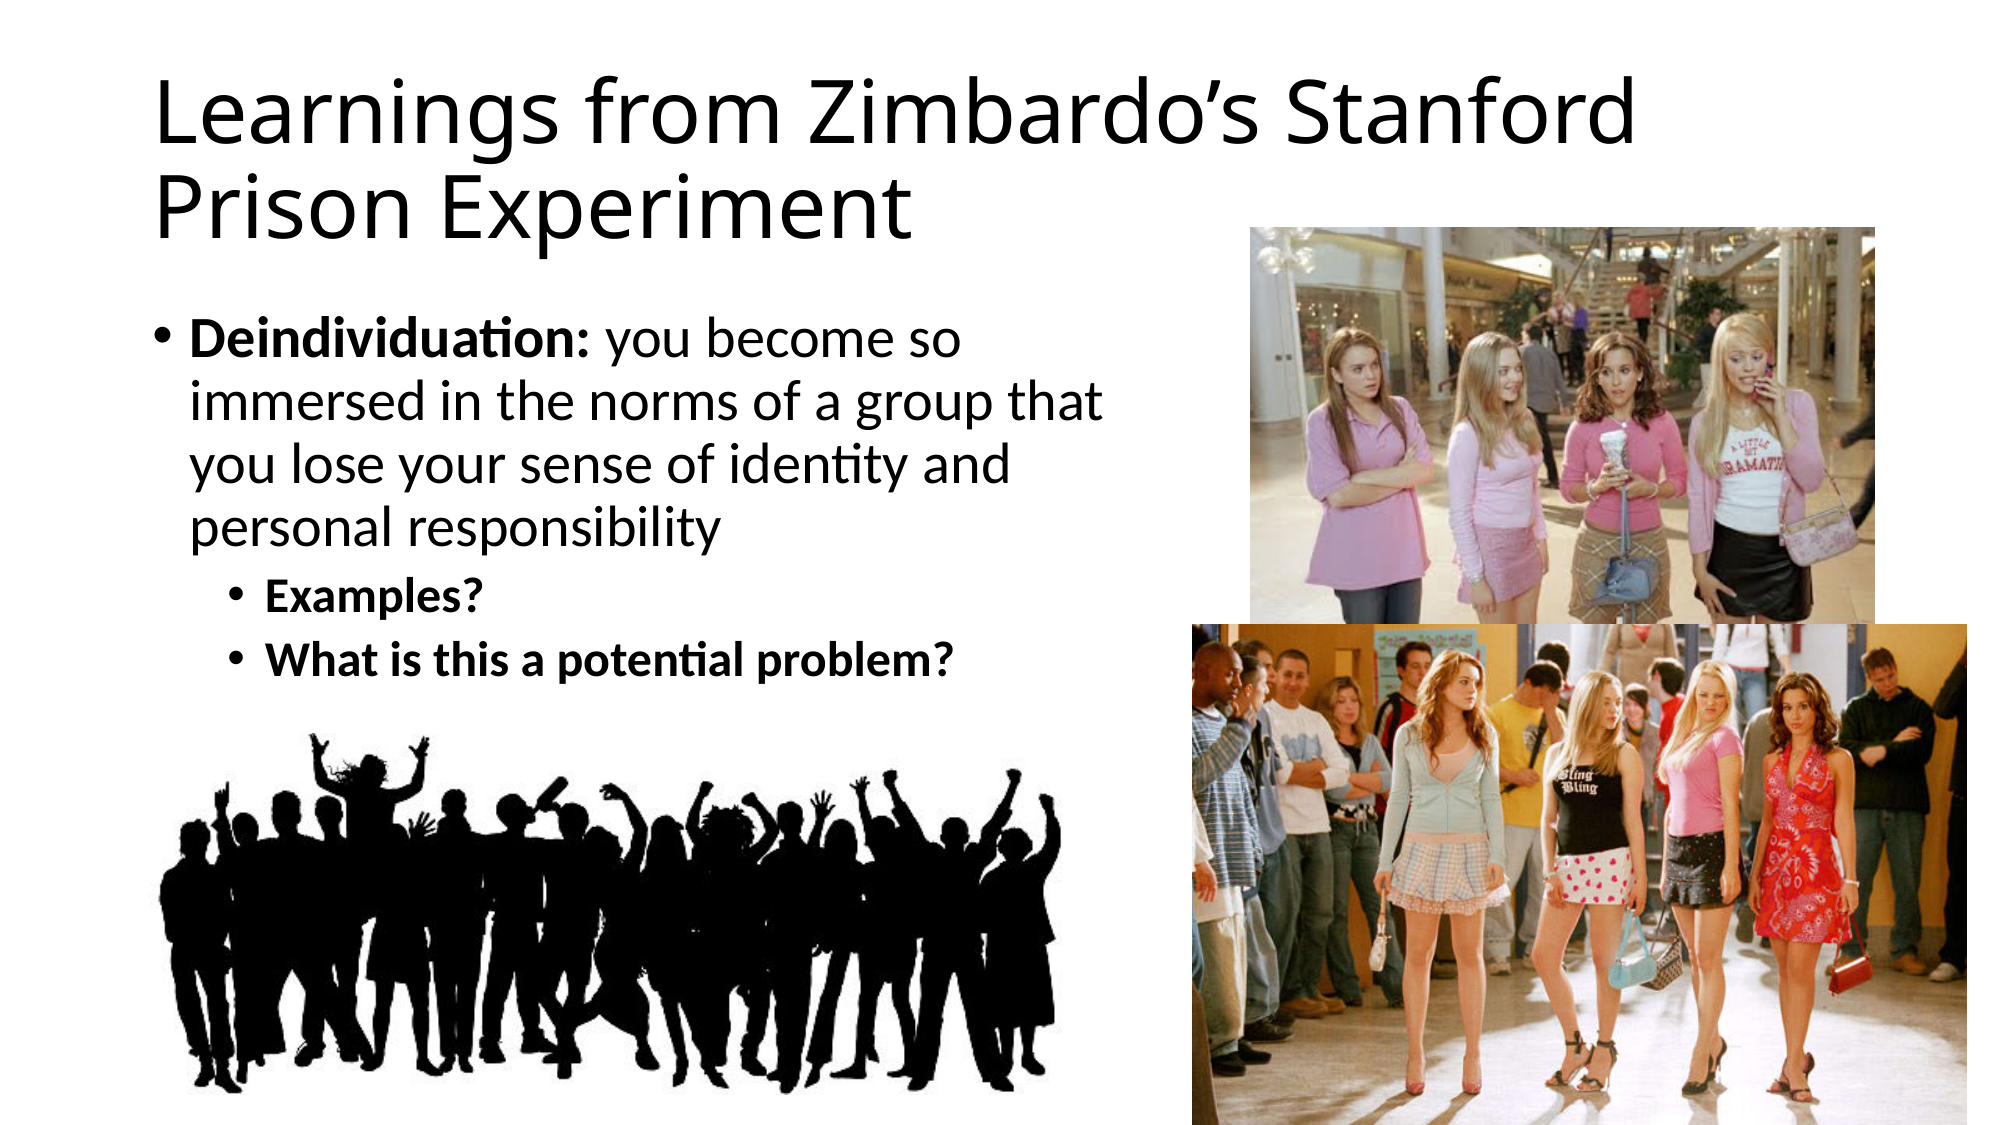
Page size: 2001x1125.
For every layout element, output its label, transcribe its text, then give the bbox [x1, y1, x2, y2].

picture [1191, 227, 1967, 1125]
list Deindividuation: you become so immersed in the norms of a group that you lose your sense of identity and personal responsibility Examples? What is this a potential problem? [137, 299, 1205, 1014]
title Learnings from Zimbardo’s Stanford Prison Experiment [137, 59, 1917, 267]
picture [137, 733, 1075, 1095]
